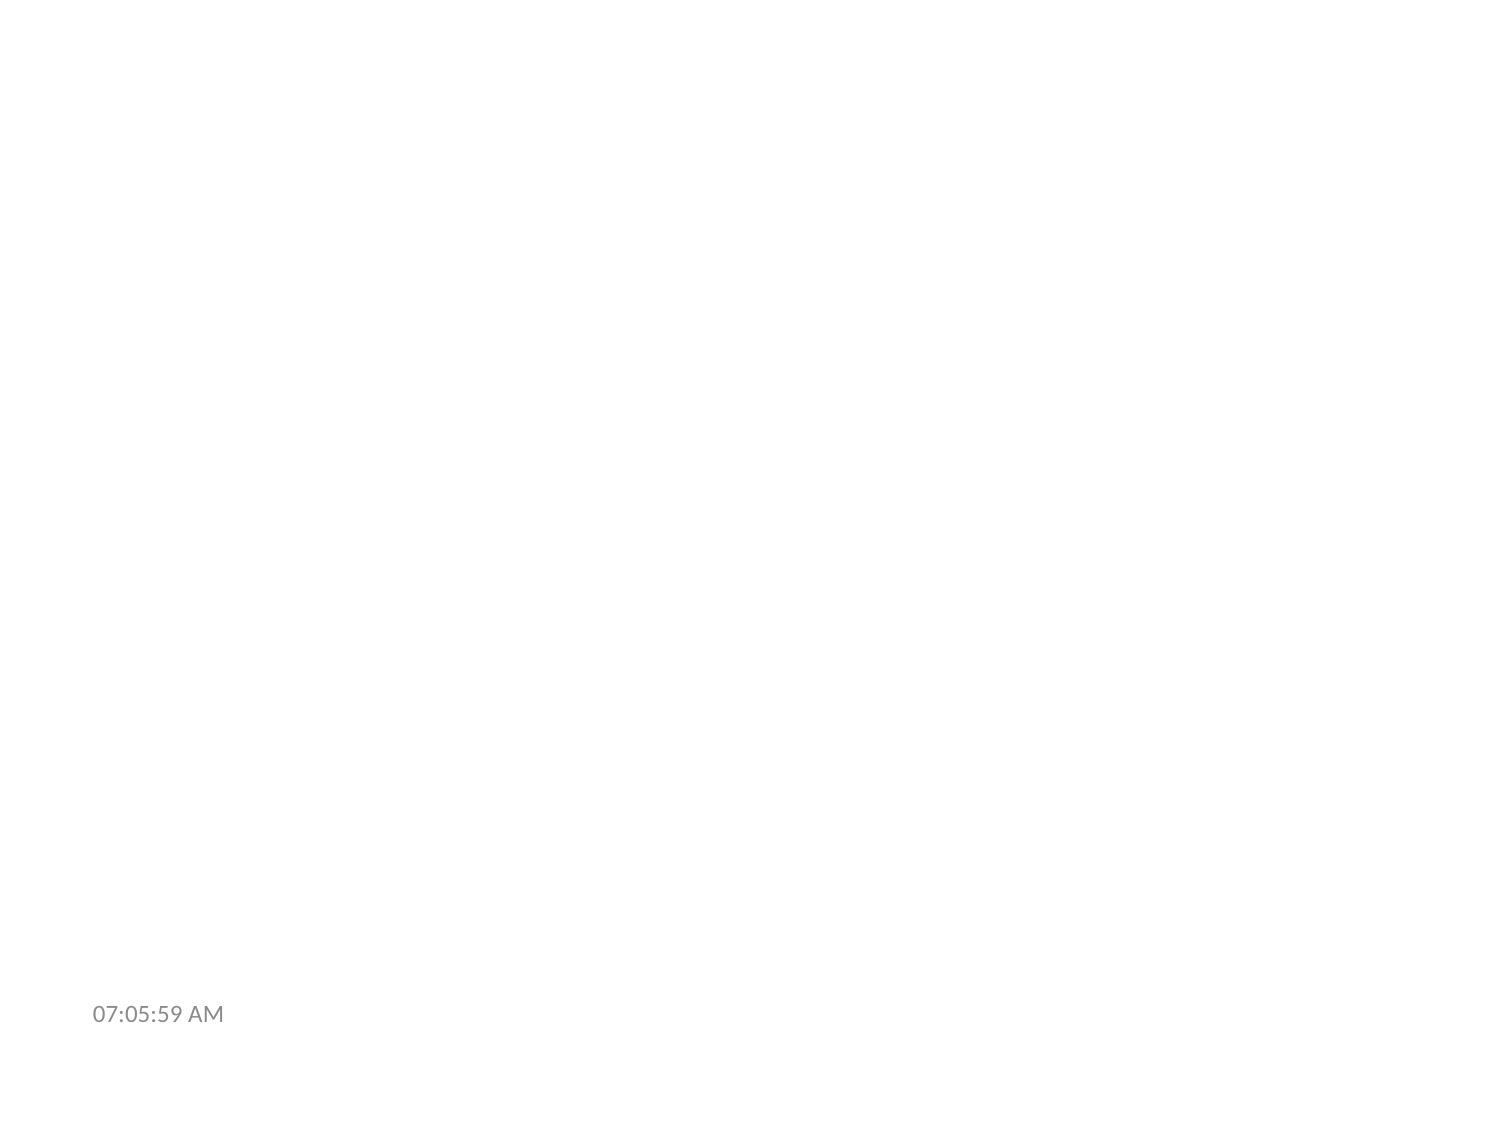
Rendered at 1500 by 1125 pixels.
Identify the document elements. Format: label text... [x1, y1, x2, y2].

text_box 3:35:09 PM [77, 982, 428, 1043]
